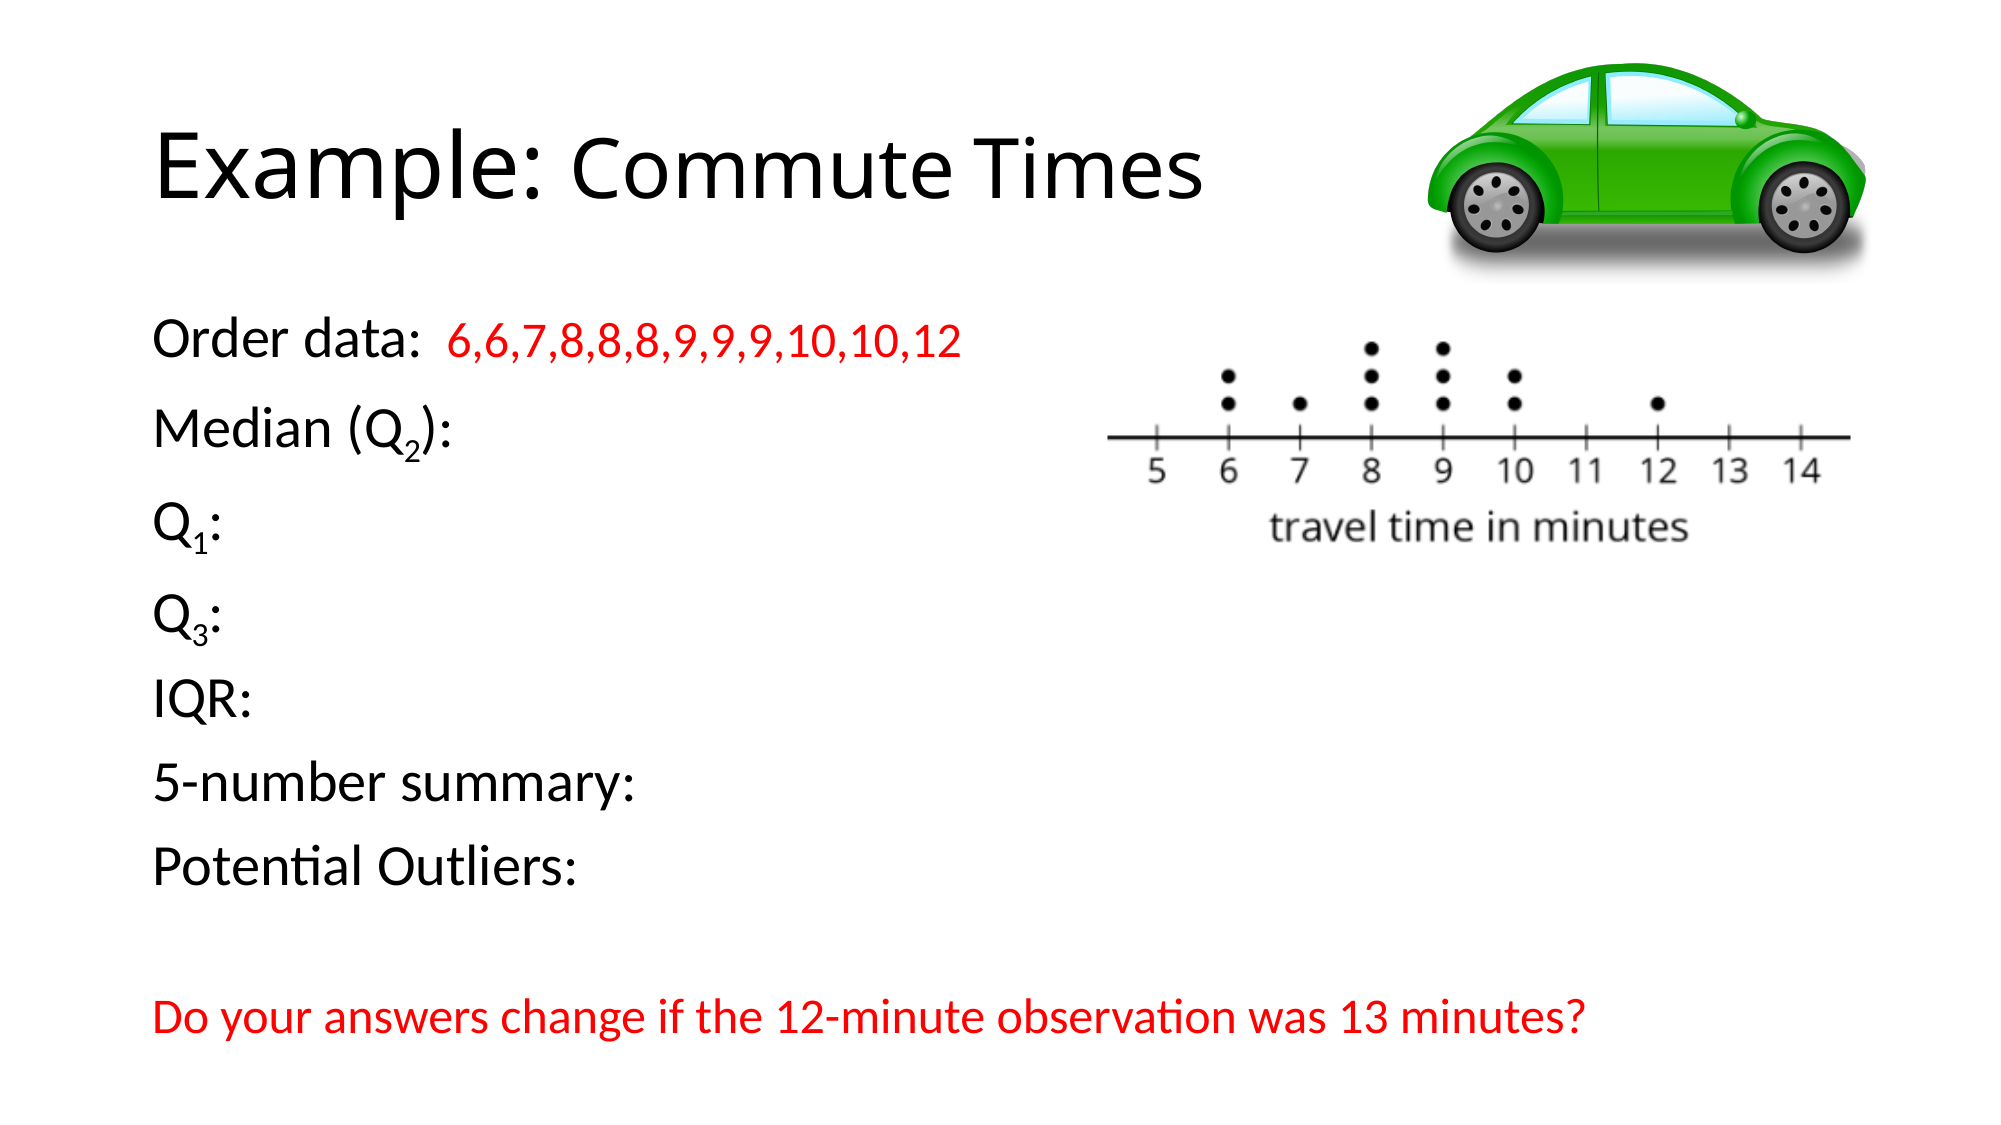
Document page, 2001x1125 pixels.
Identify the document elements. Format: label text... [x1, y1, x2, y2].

text_box 6,6,7,8,8,8,9,9,9,10,10,12 [431, 299, 1012, 375]
title Example: Commute Times [137, 59, 1401, 278]
picture [1097, 324, 1860, 556]
list Order data: Median (Q2): Q1: Q3: IQR: 5-number summary: Potential Outliers: [137, 299, 1863, 1014]
picture [1401, 41, 1892, 286]
text_box Do your answers change if the 12-minute observation was 13 minutes? [137, 975, 1667, 1051]
